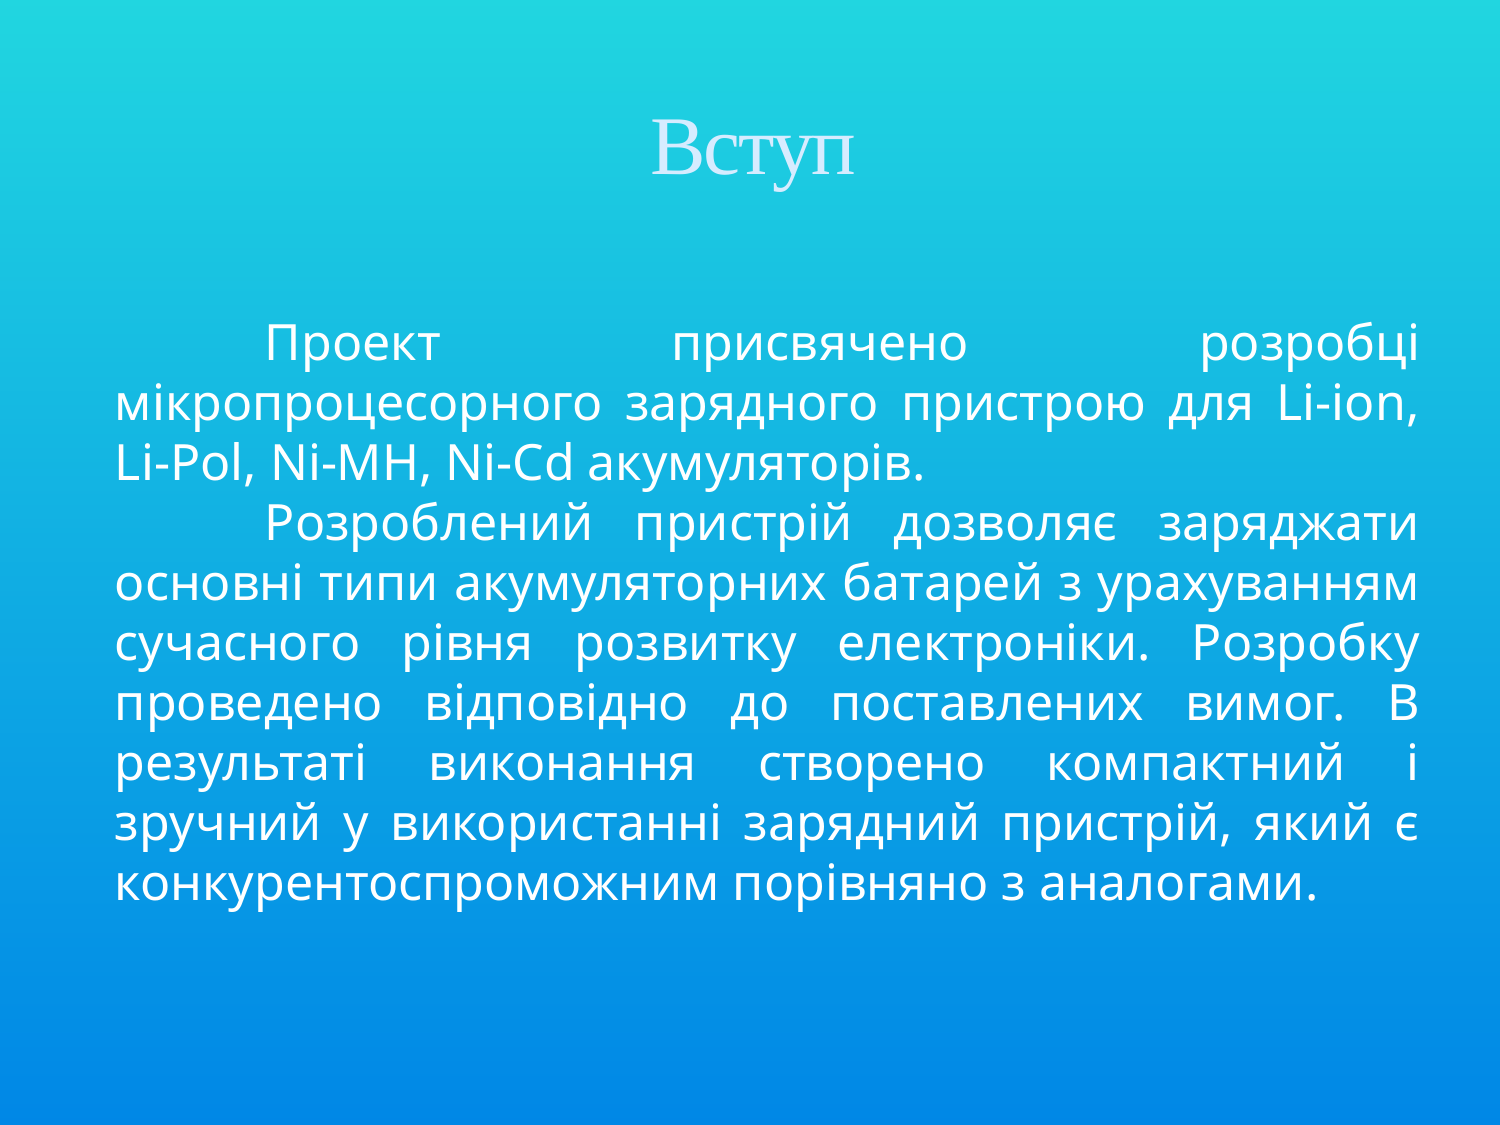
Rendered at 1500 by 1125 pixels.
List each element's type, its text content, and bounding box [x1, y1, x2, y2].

text_box Проект присвячено розробці мікропроцесорного зарядного пристрою для Li-ion, Li-Pol, Ni-MH, Ni-Cd акумуляторів. Розроблений пристрій дозволяє заряджати основні типи акумуляторних батарей з урахуванням сучасного рівня розвитку електроніки. Розробку проведено відповідно до поставлених вимог. В результаті виконання створено компактний і зручний у використанні зарядний пристрій, який є конкурентоспроможним порівняно з аналогами. [100, 243, 1436, 919]
title Вступ [82, 83, 1425, 234]
